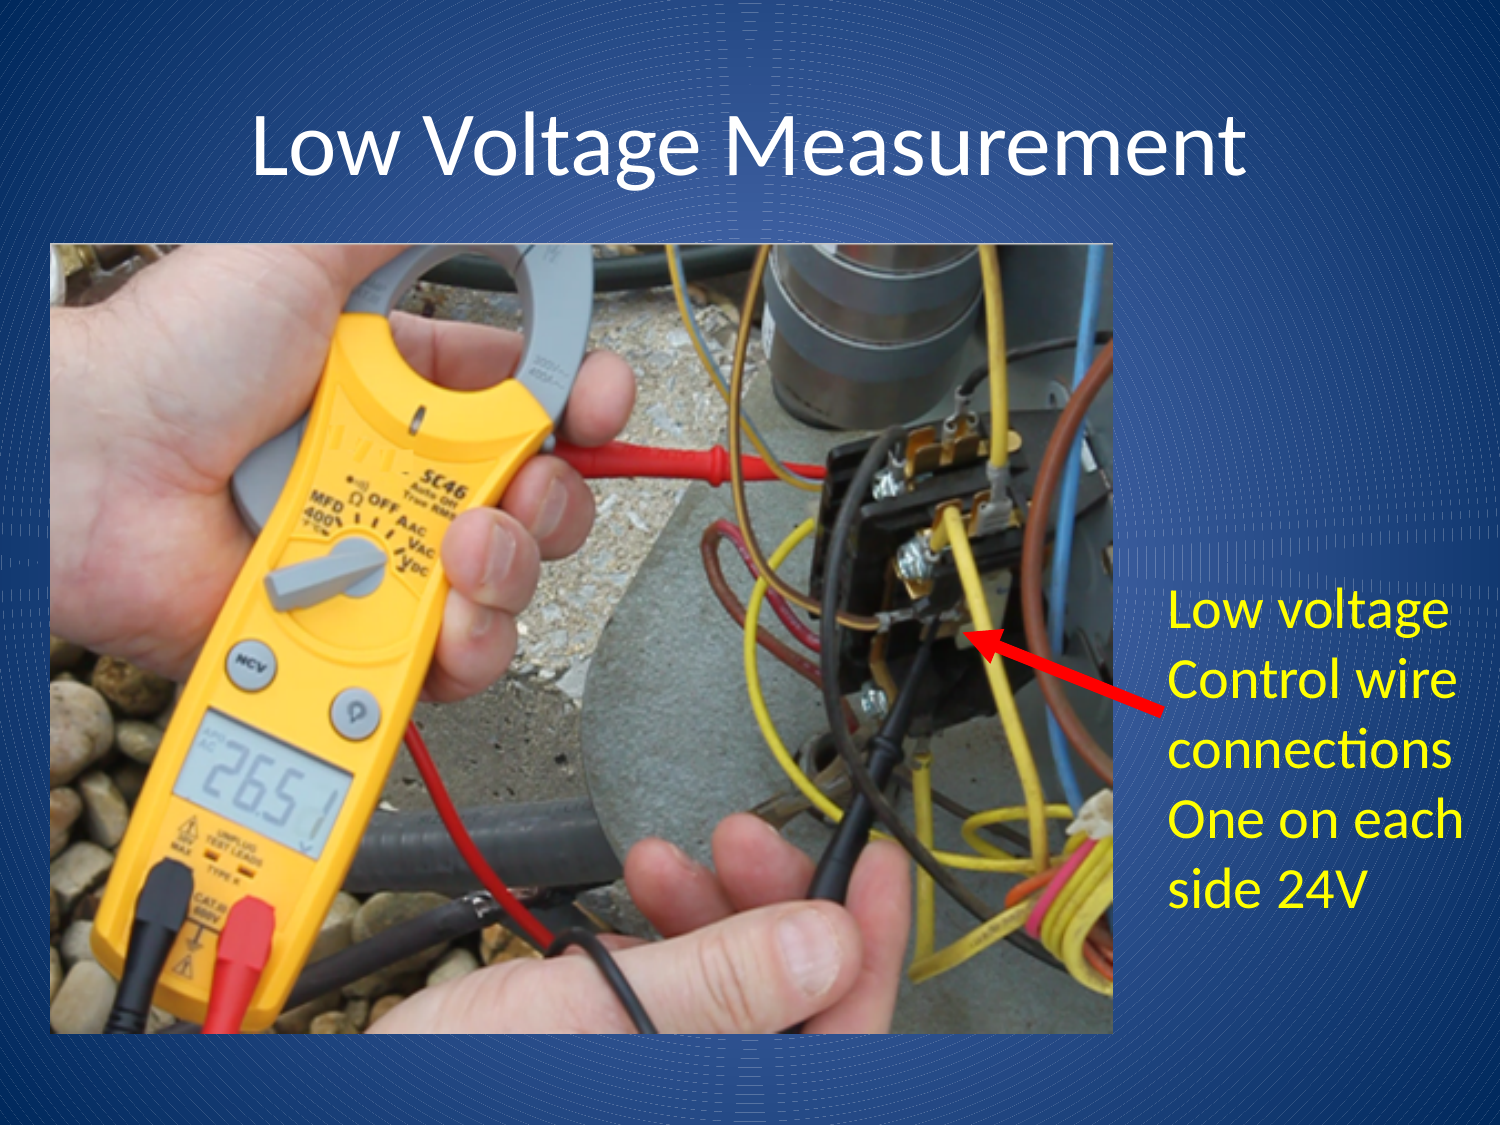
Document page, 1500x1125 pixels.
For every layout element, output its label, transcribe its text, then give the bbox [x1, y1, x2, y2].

title Low Voltage Measurement [75, 45, 1425, 233]
picture [49, 242, 1113, 1034]
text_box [962, 632, 1163, 713]
text_box Low voltage Control wire connections One on each side 24V [1152, 562, 1494, 928]
